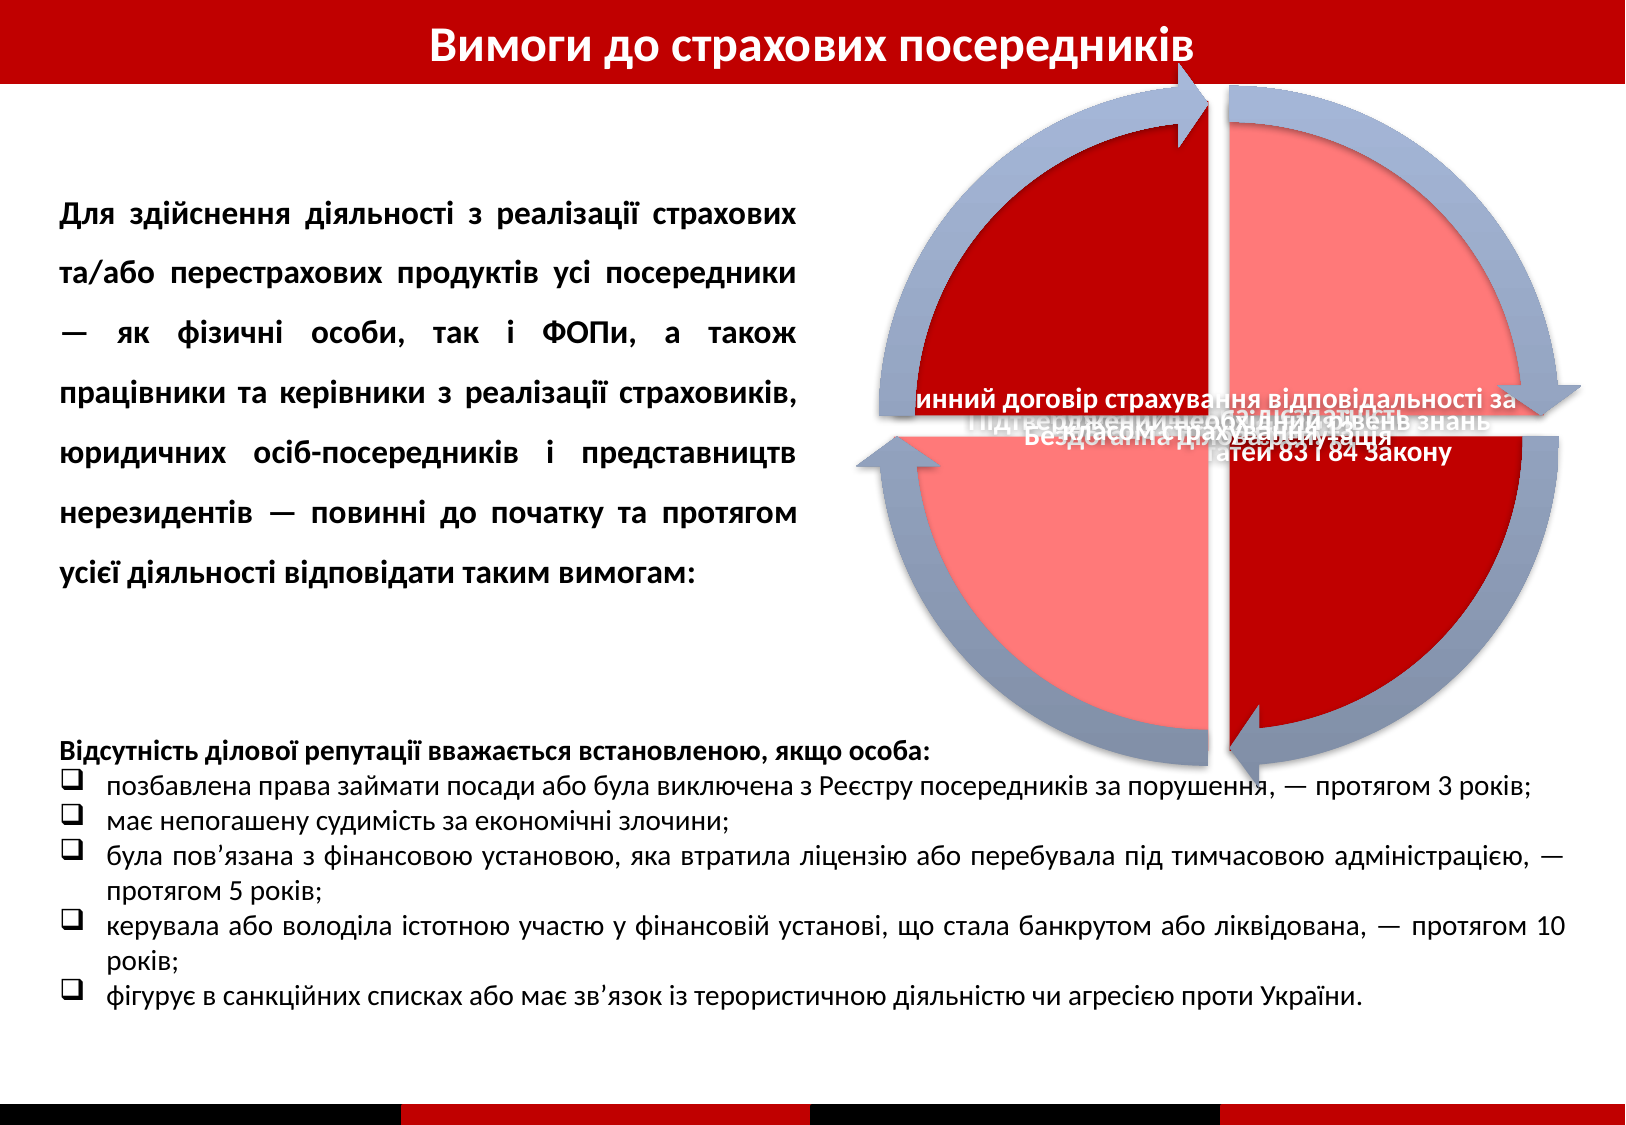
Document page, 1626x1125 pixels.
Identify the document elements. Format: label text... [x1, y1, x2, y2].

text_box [743, 54, 1625, 804]
text_box [401, 1104, 810, 1125]
text_box Для здійснення діяльності з реалізації страхових та/або перестрахових продуктів усі посередники — як фізичні особи, так і ФОПи, а також працівники та керівники з реалізації страховиків, юридичних осіб-посередників і представництв нерезидентів — повинні до початку та протягом усієї діяльності відповідати таким вимогам: [44, 163, 738, 598]
text_box Вимоги до страхових посередників [0, 0, 1625, 84]
text_box Відсутність ділової репутації вважається встановленою, якщо особа: позбавлена права займати посади або була виключена з Реєстру посередників за порушення, — протягом 3 років; має непогашену судимість за економічні злочини; була пов’язана з фінансовою установою, яка втратила ліцензію або перебувала під тимчасовою адміністрацією, — протягом 5 років; керувала або володіла істотною участю у фінансовій установі, що стала банкрутом або ліквідована, — протягом 10 років; фігурує в санкційних списках або має зв’язок із терористичною діяльністю чи агресією проти України. [44, 679, 1581, 1019]
text_box [1220, 1104, 1625, 1125]
text_box [810, 1104, 1220, 1125]
text_box [0, 1104, 401, 1125]
